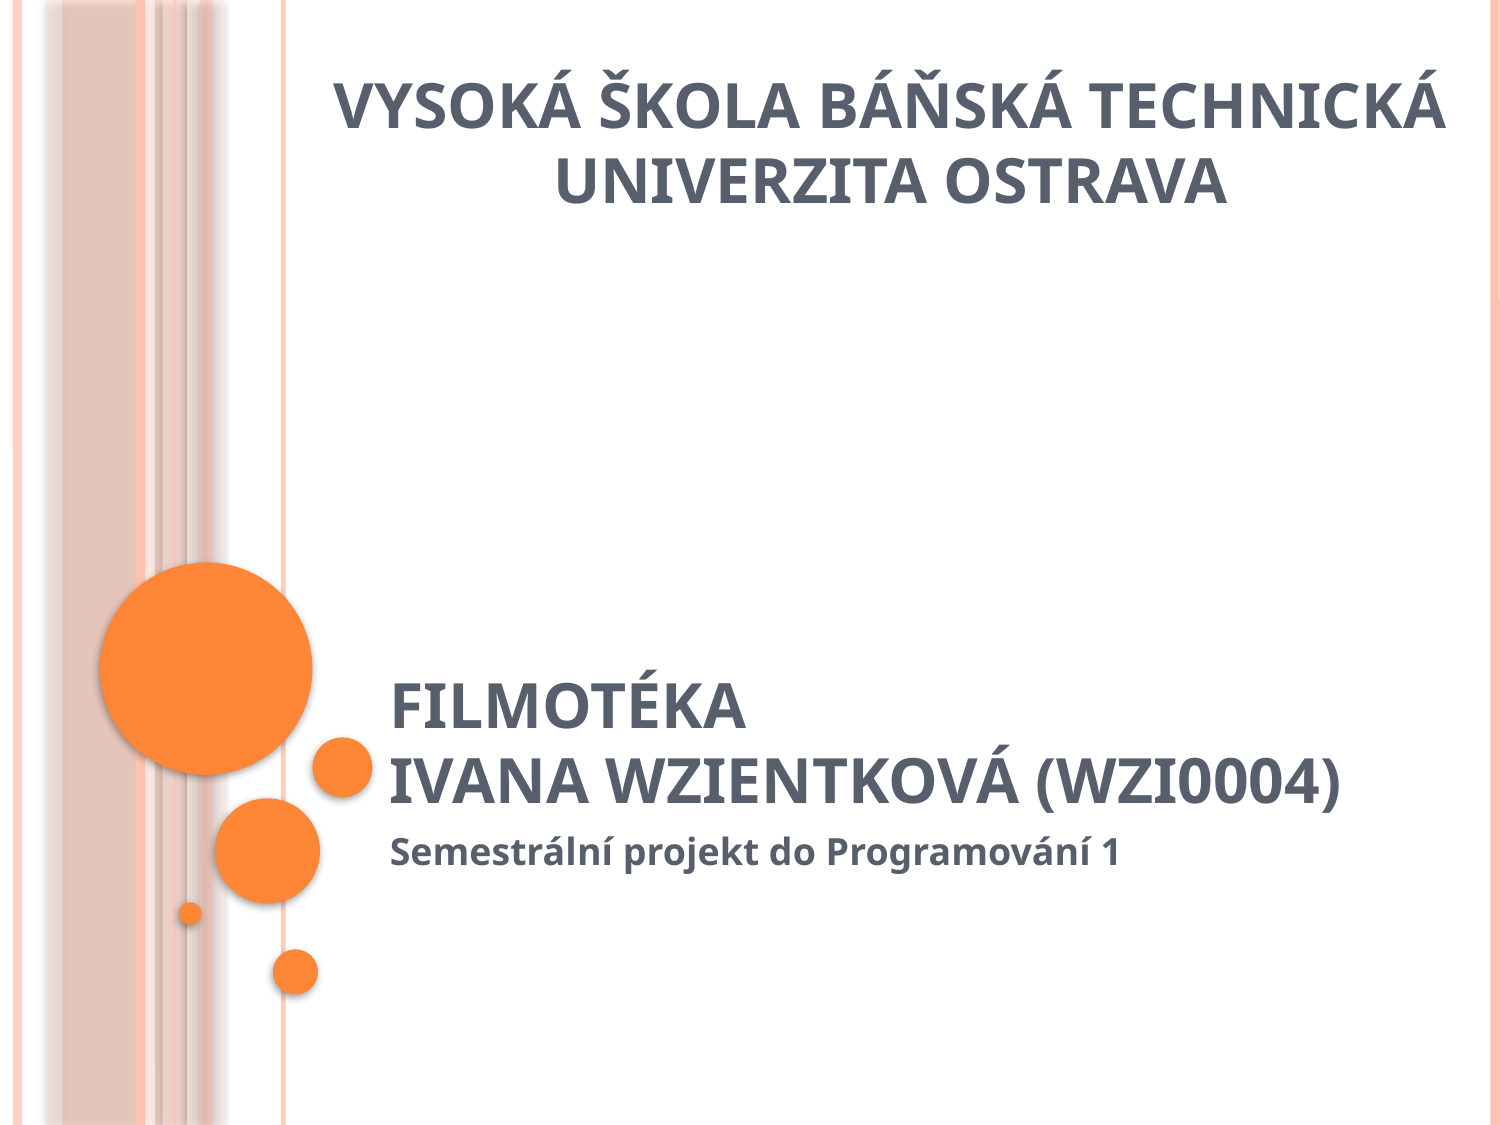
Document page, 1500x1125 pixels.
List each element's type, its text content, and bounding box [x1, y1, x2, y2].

text_box Vysoká škola Báňská Technická univerzita Ostrava [281, 58, 1500, 224]
subtitle Semestrální projekt do Programování 1 [375, 820, 1388, 1046]
title Filmotéka Ivana Wzientková (wzi0004) [375, 512, 1388, 820]
